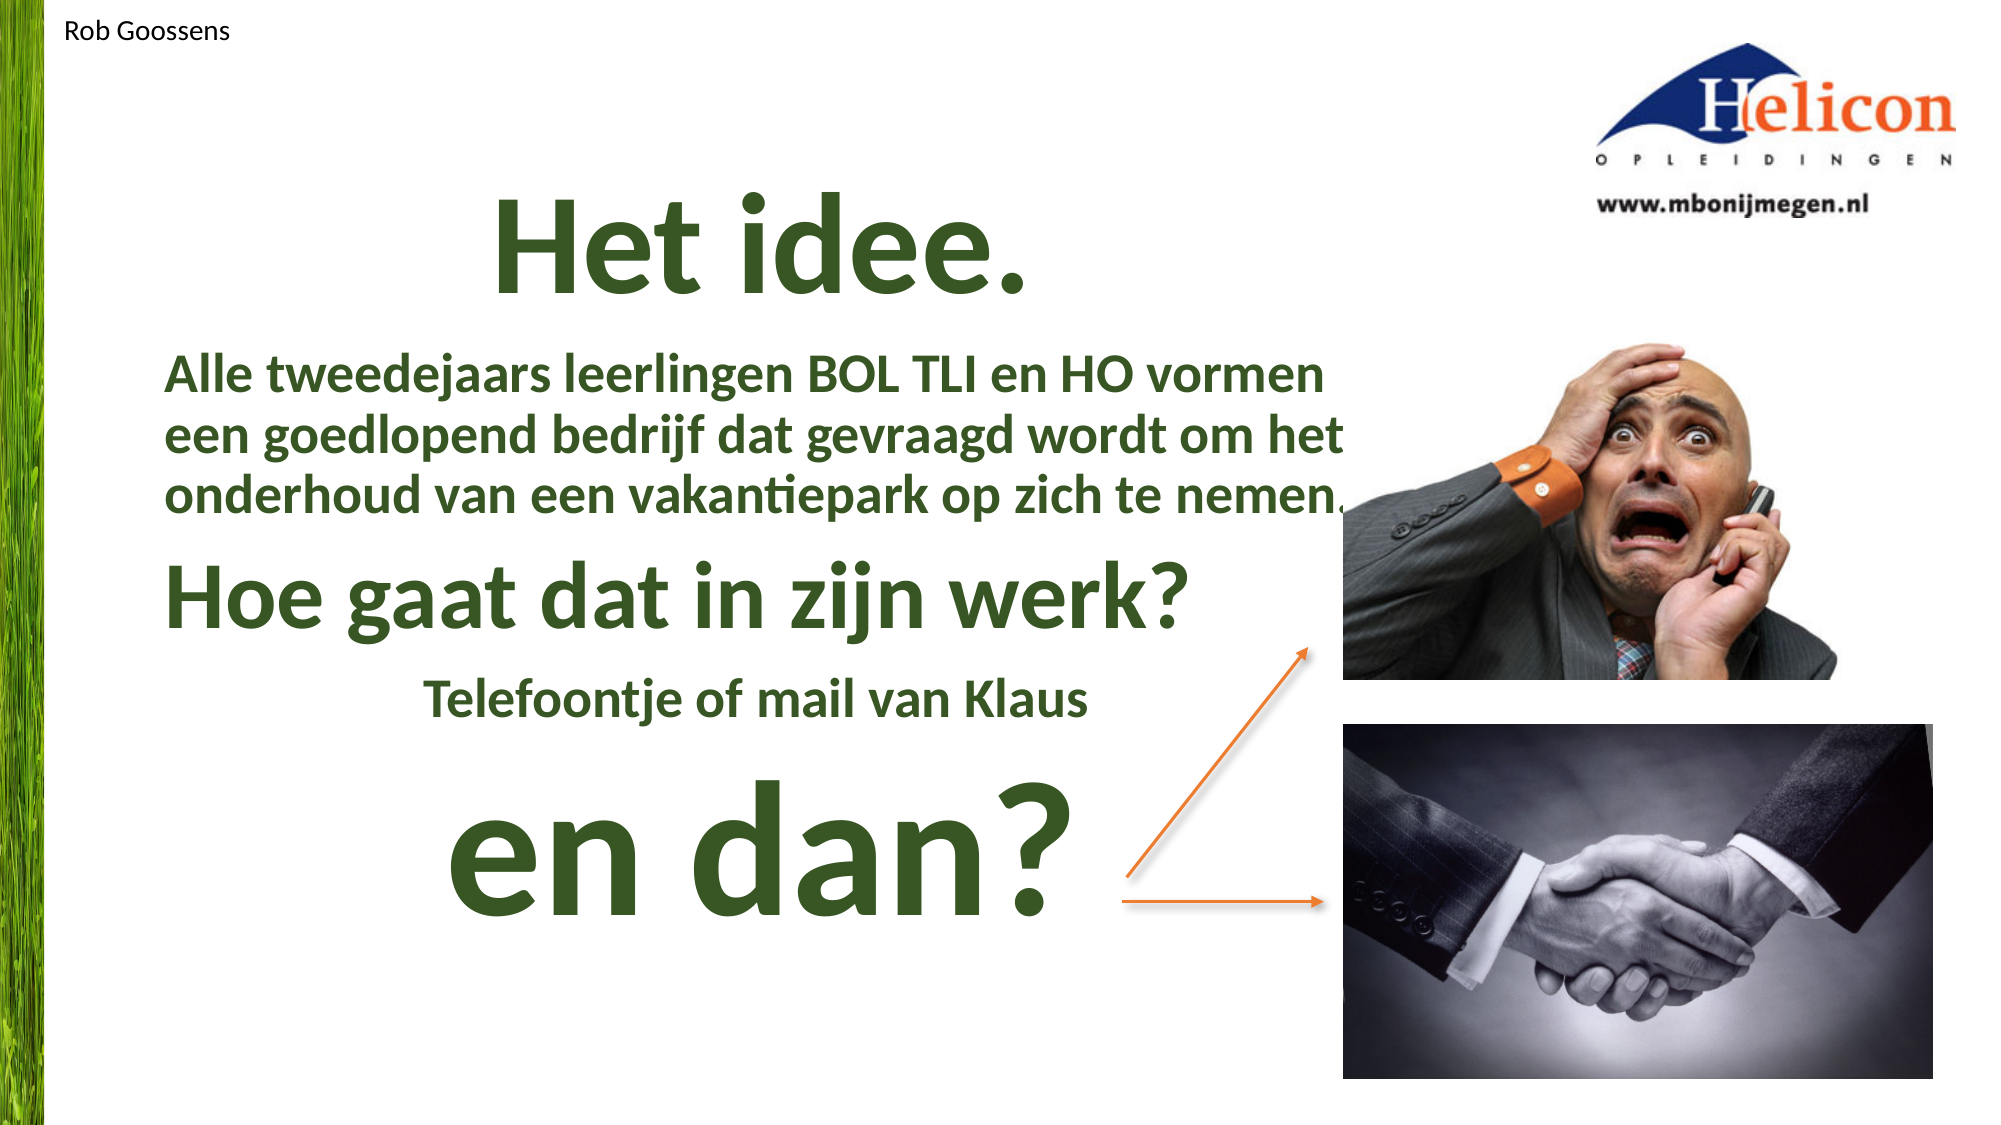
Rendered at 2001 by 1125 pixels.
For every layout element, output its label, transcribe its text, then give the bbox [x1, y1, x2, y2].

text_box Rob Goossens [49, 3, 250, 54]
picture [1596, 43, 1956, 218]
subtitle Het idee. Alle tweedejaars leerlingen BOL TLI en HO vormen een goedlopend bedrijf dat gevraagd wordt om het onderhoud van een vakantiepark op zich te nemen. Hoe gaat dat in zijn werk? Telefoontje of mail van Klaus en dan? [149, 161, 1375, 1017]
picture [1343, 324, 1878, 680]
text_box [0, 0, 45, 1125]
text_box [1126, 647, 1309, 878]
picture [1343, 724, 1933, 1079]
